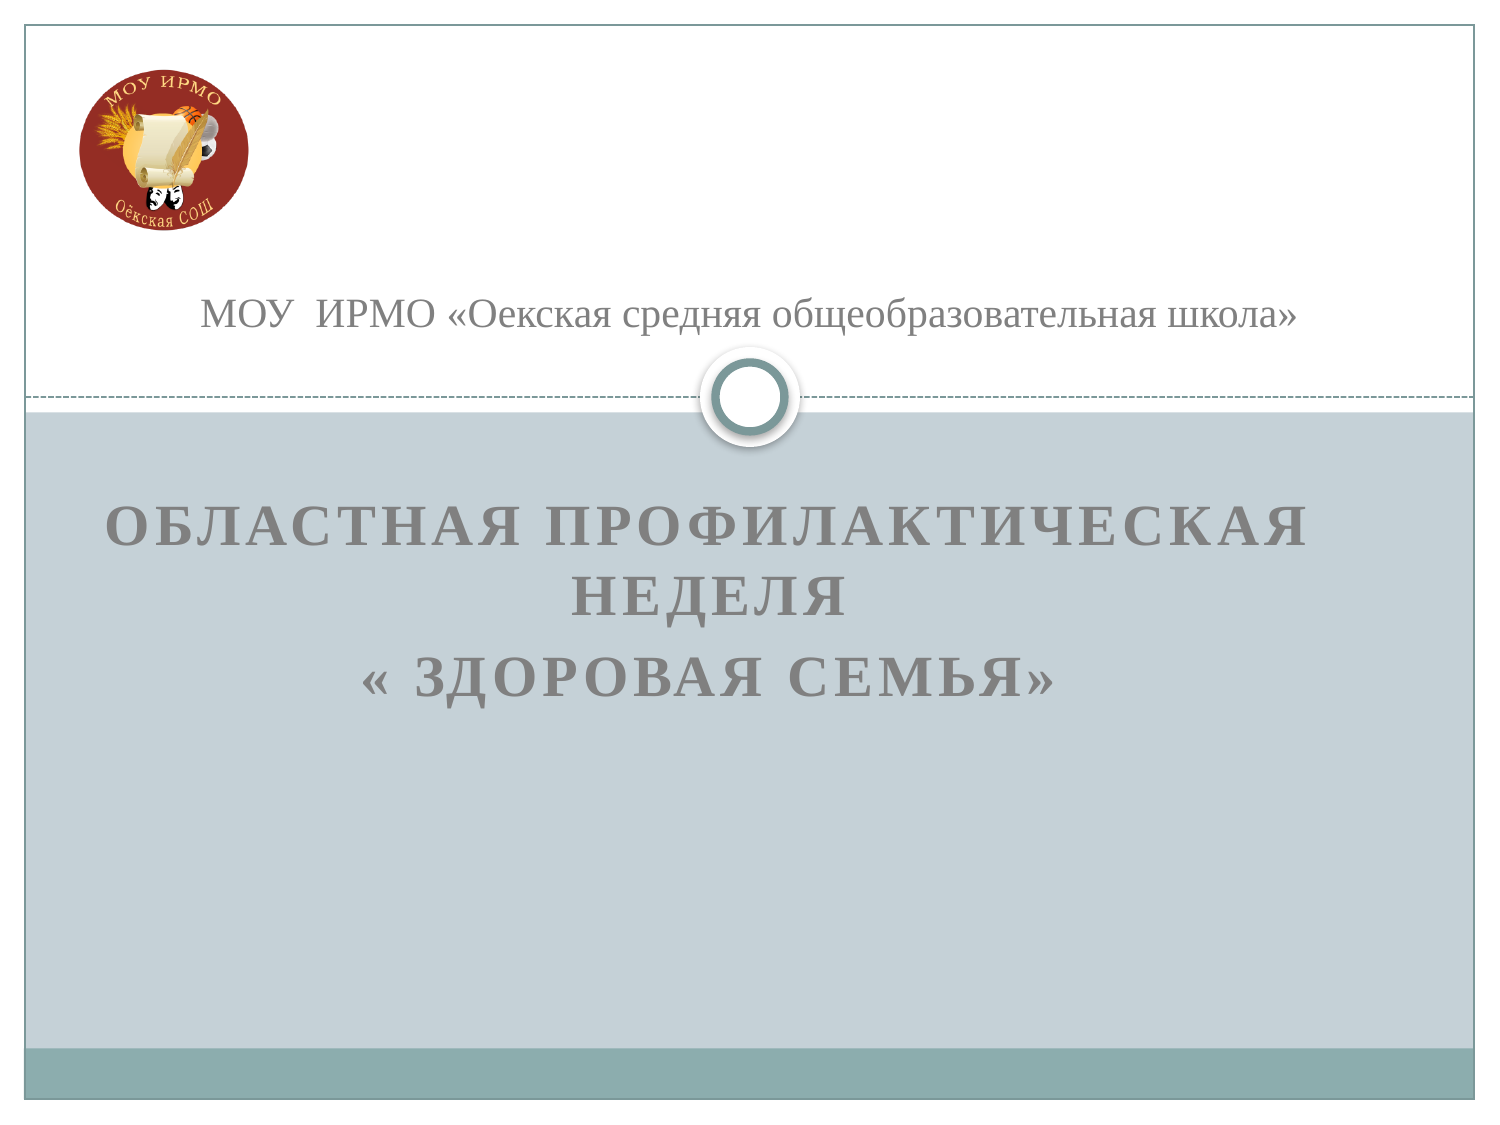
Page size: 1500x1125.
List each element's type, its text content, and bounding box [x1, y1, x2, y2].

picture [46, 46, 282, 270]
title МОУ ИРМО «Оекская средняя общеобразовательная школа» [112, 101, 1388, 343]
subtitle Областная профилактическая неделя « Здоровая семья» [53, 479, 1365, 925]
